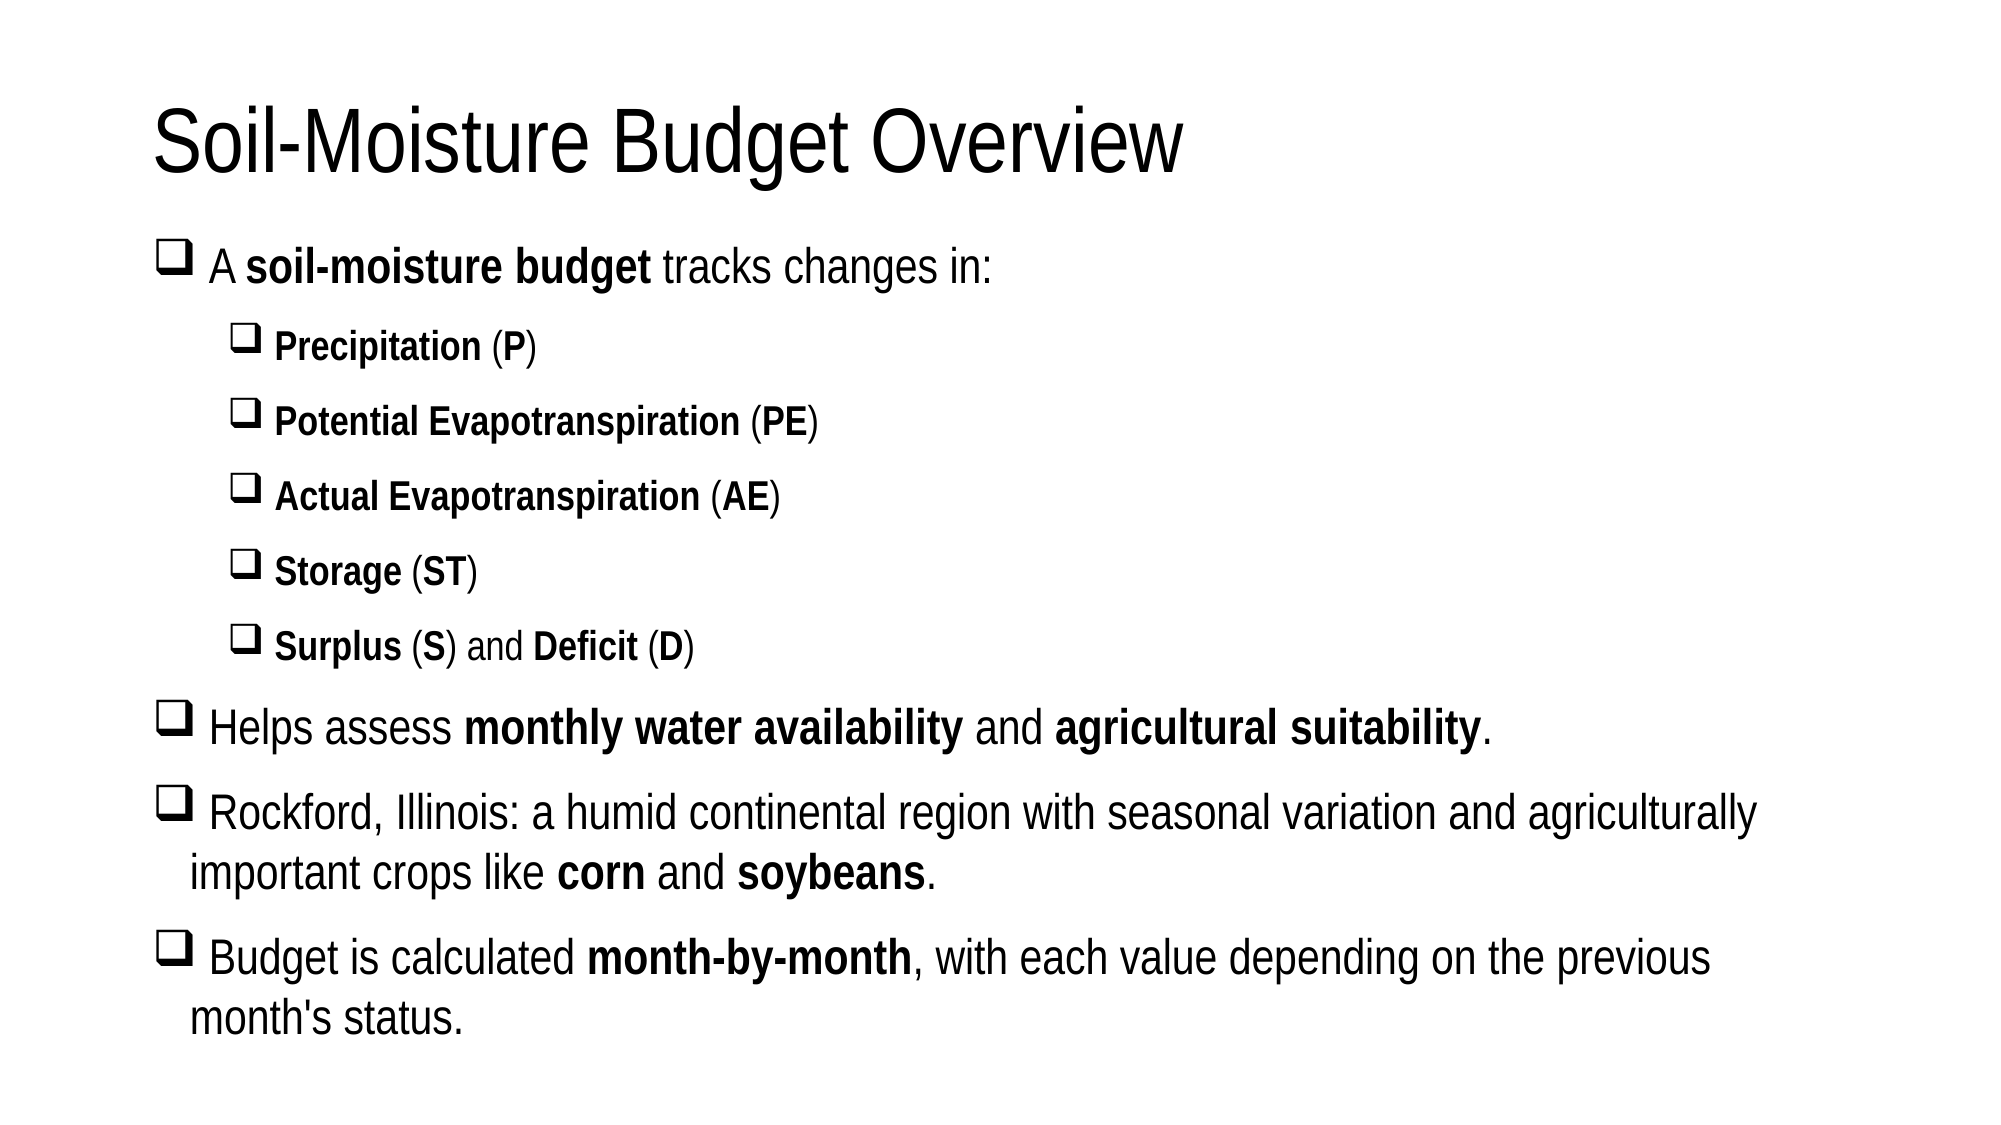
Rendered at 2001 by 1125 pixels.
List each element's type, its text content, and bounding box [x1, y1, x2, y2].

list A soil-moisture budget tracks changes in: Precipitation (P) Potential Evapotranspiration (PE) Actual Evapotranspiration (AE) Storage (ST) Surplus (S) and Deficit (D) Helps assess monthly water availability and agricultural suitability. Rockford, Illinois: a humid continental region with seasonal variation and agriculturally important crops like corn and soybeans. Budget is calculated month-by-month, with each value depending on the previous month's status. [137, 226, 1881, 1031]
title Soil-Moisture Budget Overview [137, 59, 1863, 226]
